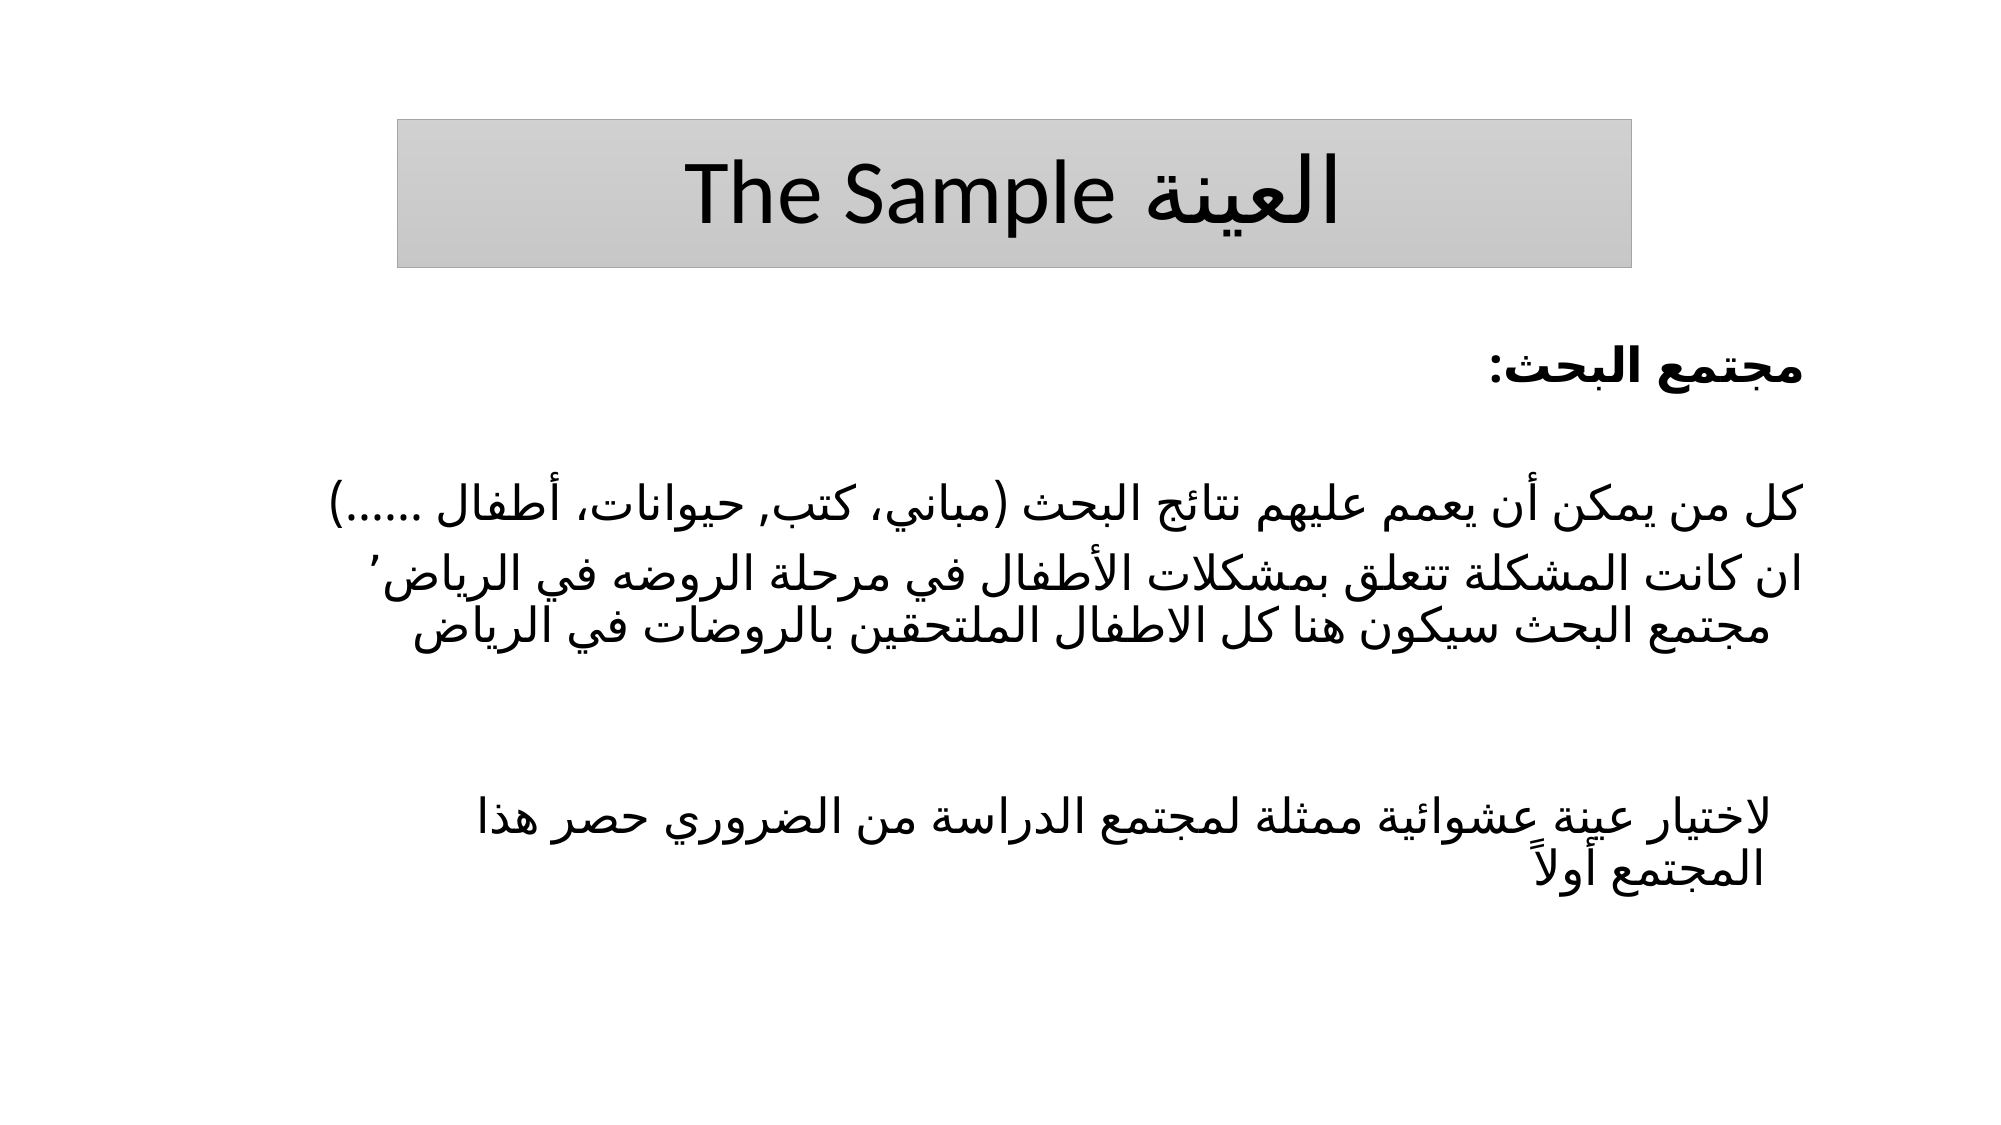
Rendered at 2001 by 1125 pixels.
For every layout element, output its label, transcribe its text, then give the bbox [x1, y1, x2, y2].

list مجتمع البحث: كل من يمكن أن يعمم عليهم نتائج البحث (مباني، كتب, حيوانات، أطفال ......) ان كانت المشكلة تتعلق بمشكلات الأطفال في مرحلة الروضه في الرياض٬ مجتمع البحث سيكون هنا كل الاطفال الملتحقين بالروضات في الرياض لاختيار عينة عشوائية ممثلة لمجتمع الدراسة من الضروري حصر هذا المجتمع أولاً [309, 333, 1821, 948]
title العينة The Sample [397, 119, 1632, 268]
